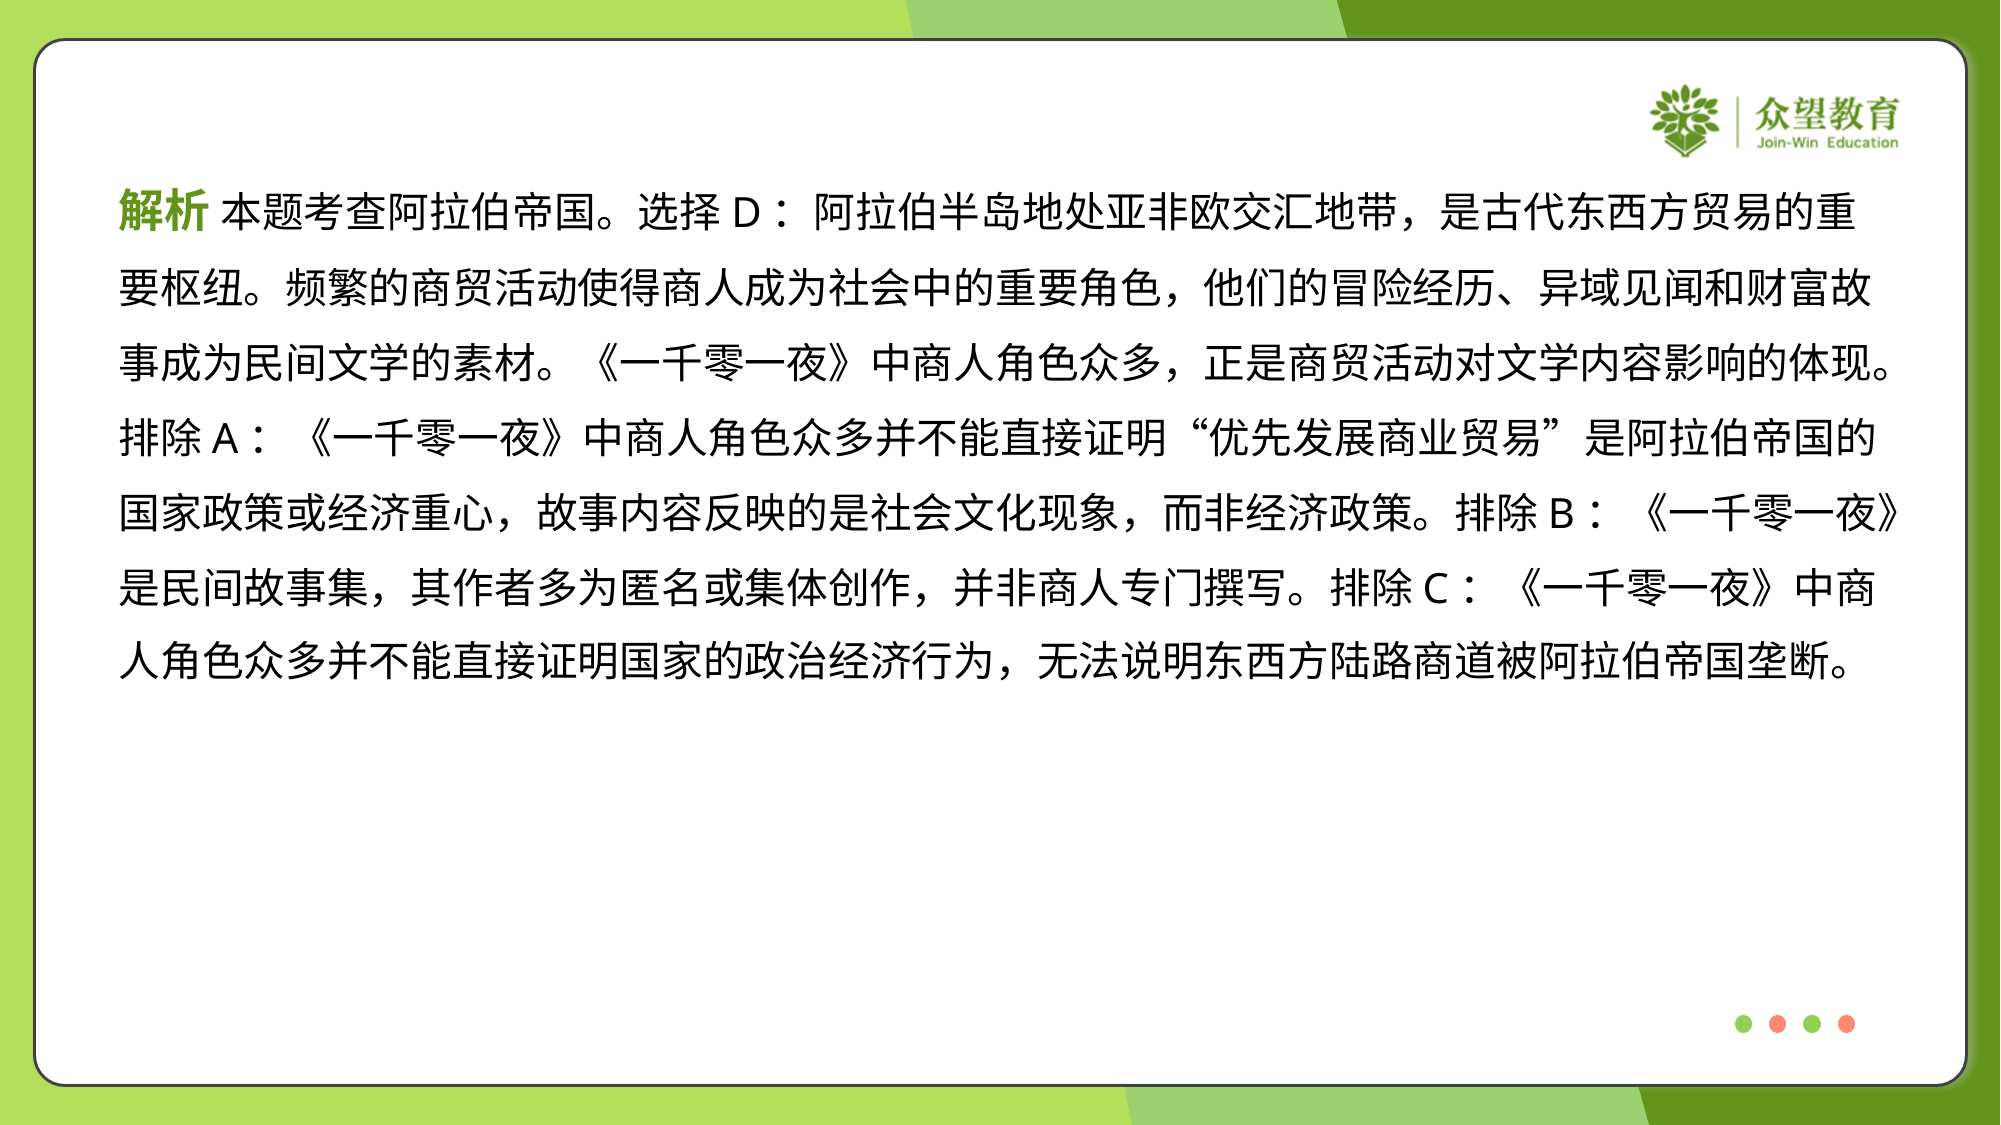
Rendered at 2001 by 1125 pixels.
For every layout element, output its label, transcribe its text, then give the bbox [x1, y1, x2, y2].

picture [0, 0, 2000, 1125]
text_box 解析 本题考查阿拉伯帝国。选择D：阿拉伯半岛地处亚非欧交汇地带，是古代东西方贸易的重 要枢纽。频繁的商贸活动使得商人成为社会中的重要角色，他们的冒险经历、异域见闻和财富故 事成为民间文学的素材。《一千零一夜》中商人角色众多，正是商贸活动对文学内容影响的体现。 排除A：《一千零一夜》中商人角色众多并不能直接证明“优先发展商业贸易”是阿拉伯帝国的 国家政策或经济重心，故事内容反映的是社会文化现象，而非经济政策。排除B：《一千零一夜》 是民间故事集，其作者多为匿名或集体创作，并非商人专门撰写。排除C：《一千零一夜》中商 人角色众多并不能直接证明国家的政治经济行为，无法说明东西方陆路商道被阿拉伯帝国垄断。 [118, 159, 1883, 677]
